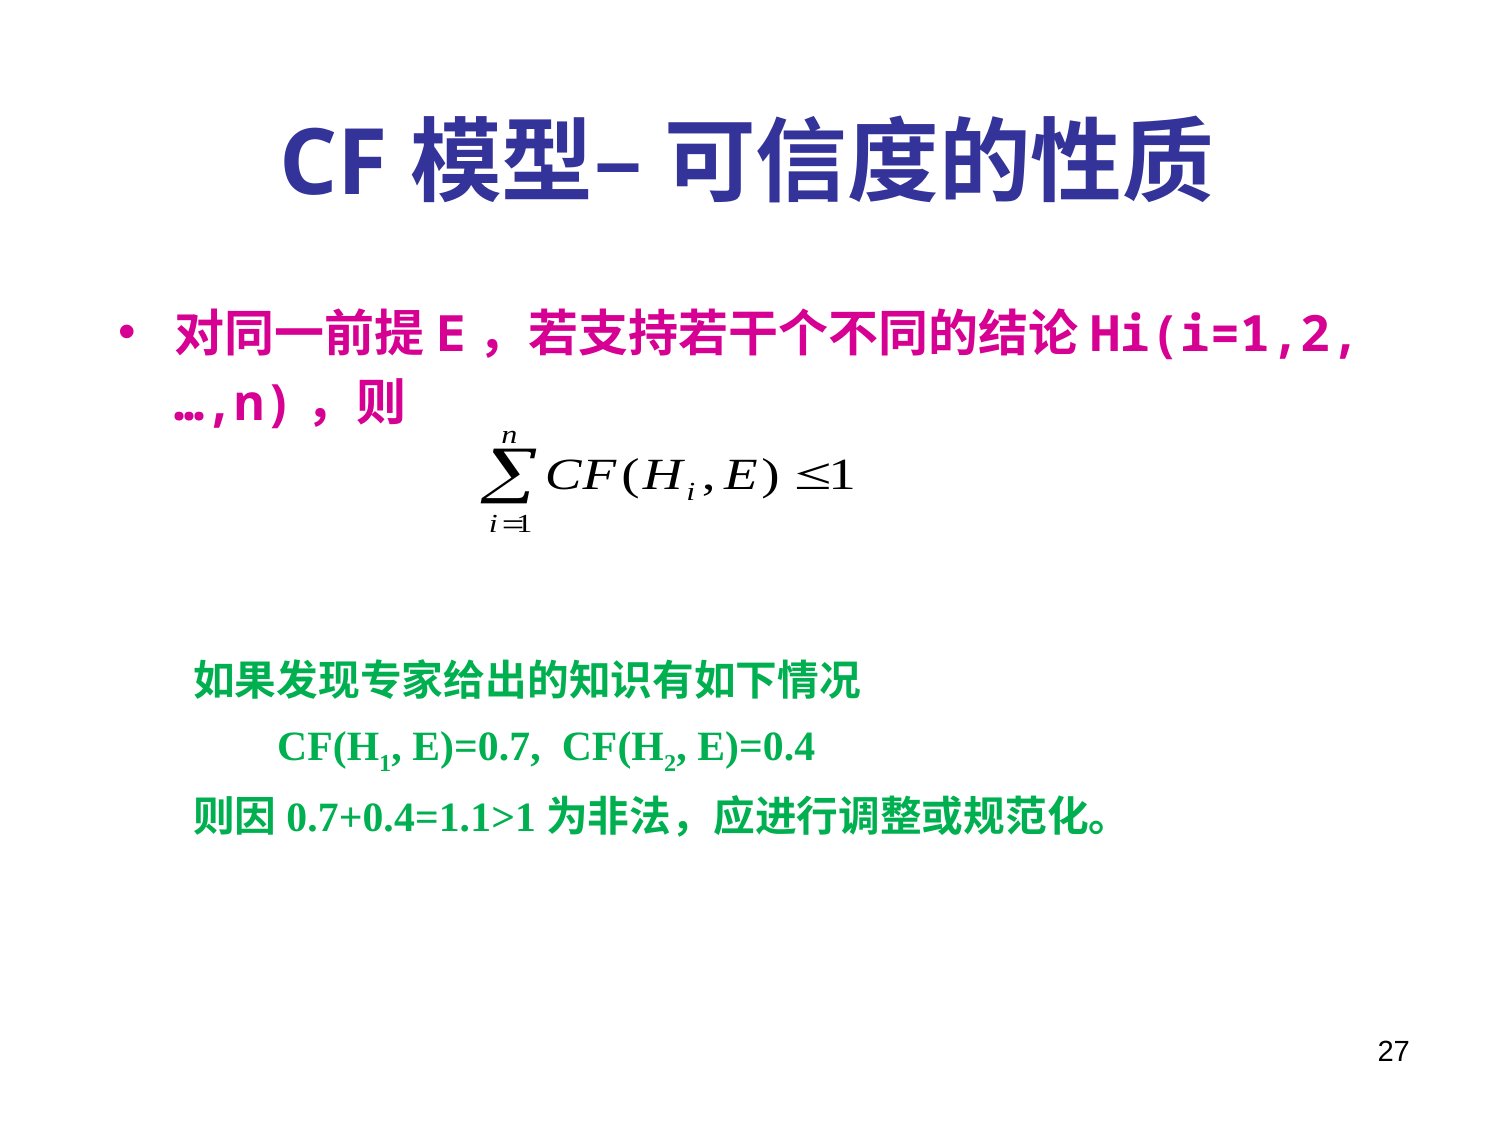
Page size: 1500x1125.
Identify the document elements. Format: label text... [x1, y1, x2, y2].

text_box CF模型– 可信度的性质 [58, 90, 1436, 221]
slide_number 27 [1074, 1024, 1425, 1103]
text_box 对同一前提E，若支持若干个不同的结论Hi(i=1,2,…,n)，则 如果发现专家给出的知识有如下情况 CF(H1, E)=0.7, CF(H2, E)=0.4 则因0.7+0.4=1.1>1为非法，应进行调整或规范化。 [103, 284, 1436, 847]
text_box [472, 414, 863, 542]
